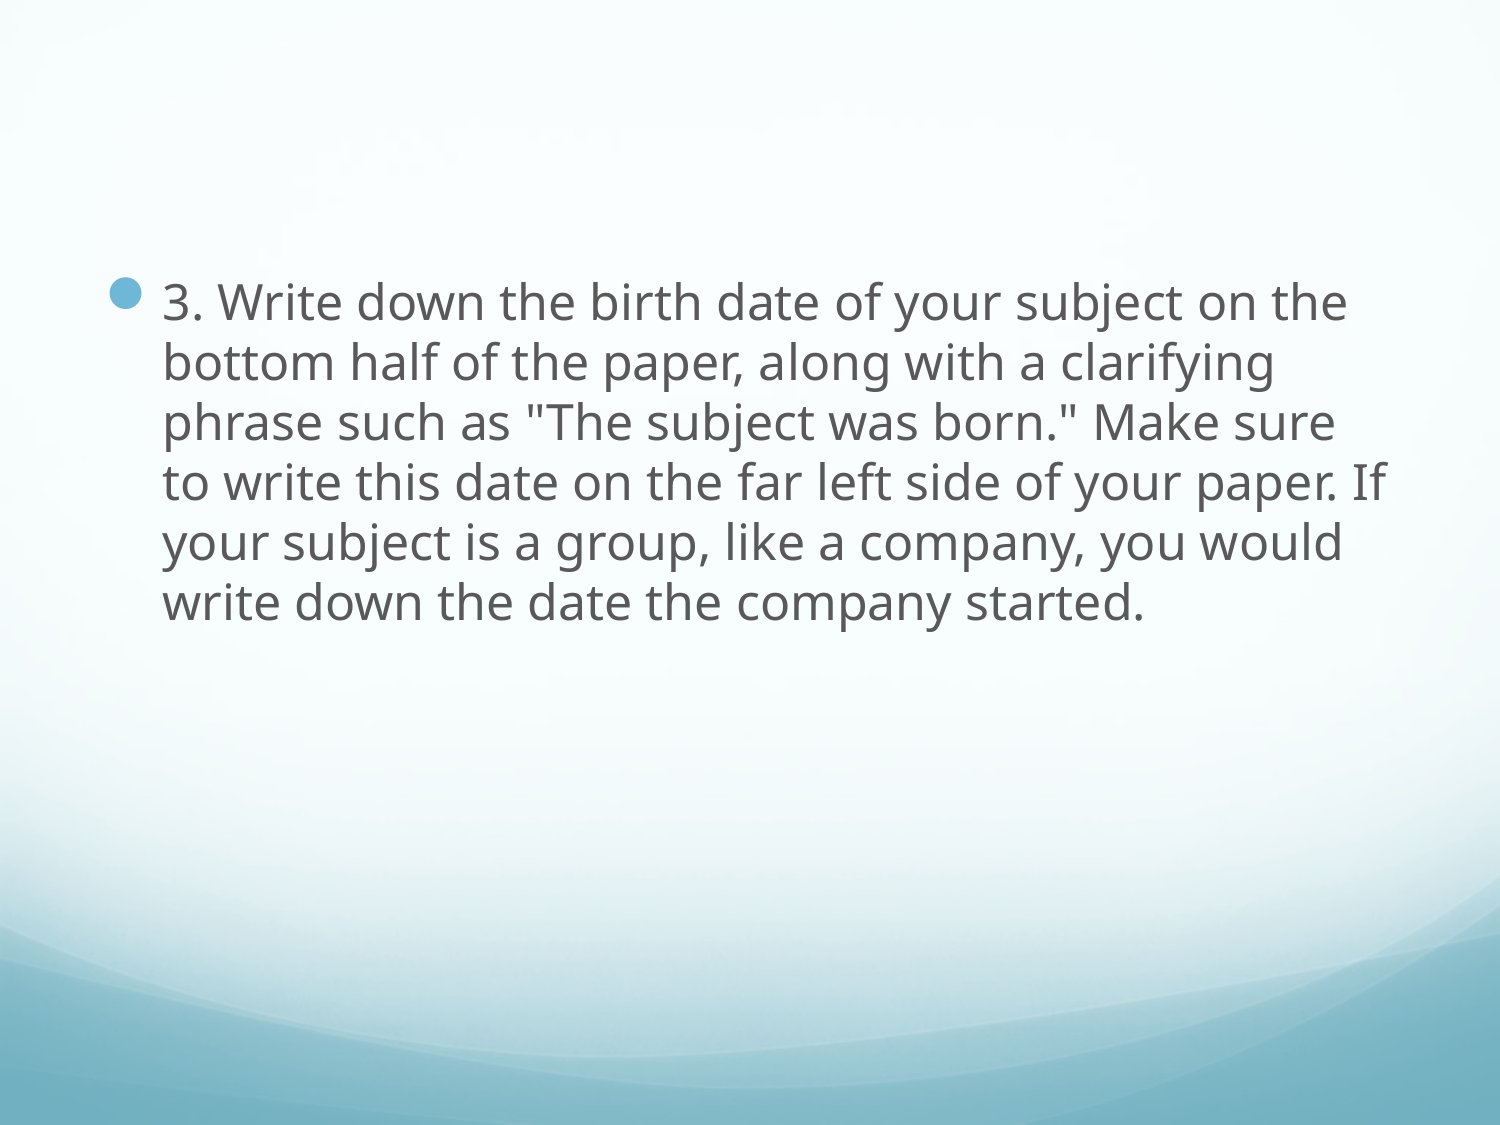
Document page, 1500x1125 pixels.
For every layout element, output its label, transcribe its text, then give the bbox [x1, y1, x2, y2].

list 3. Write down the birth date of your subject on the bottom half of the paper, along with a clarifying phrase such as "The subject was born." Make sure to write this date on the far left side of your paper. If your subject is a group, like a company, you would write down the date the company started. [90, 262, 1410, 975]
